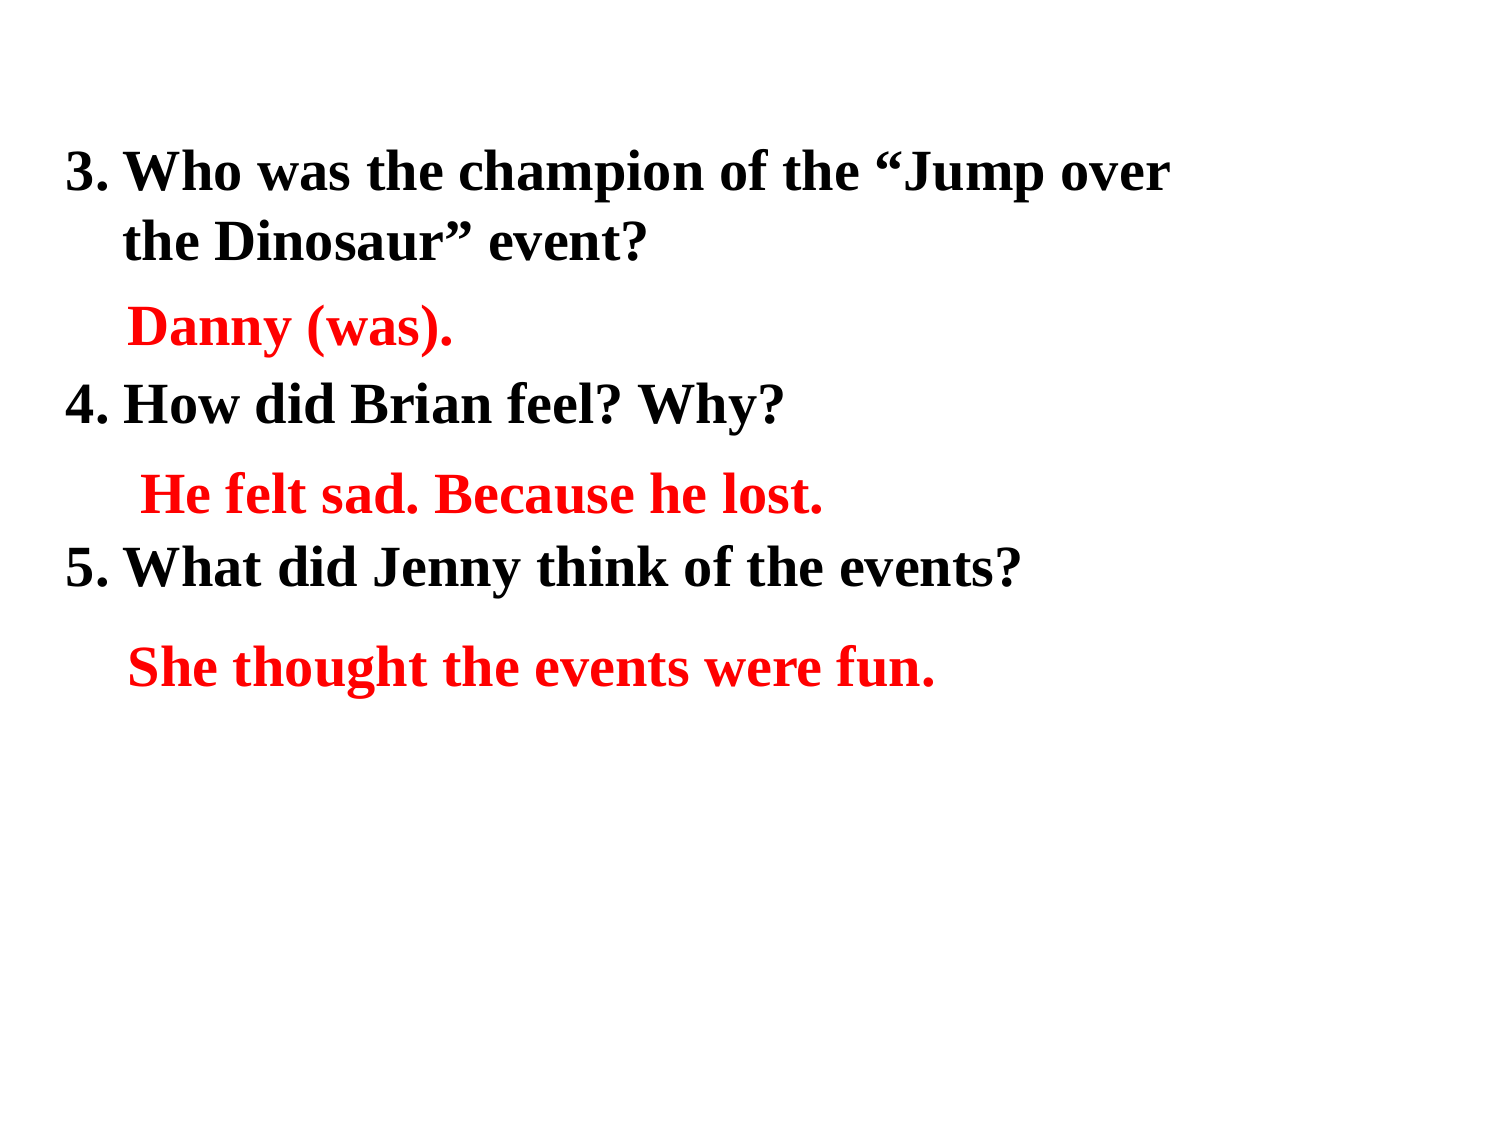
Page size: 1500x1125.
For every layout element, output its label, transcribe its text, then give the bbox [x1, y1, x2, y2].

list 3. Who was the champion of the “Jump over the Dinosaur” event? 4. How did Brian feel? Why? 5. What did Jenny think of the events? [50, 42, 1241, 327]
text_box She thought the events were fun. [112, 620, 952, 706]
text_box Danny (was). [112, 279, 470, 365]
text_box He felt sad. Because he lost. [125, 447, 840, 533]
